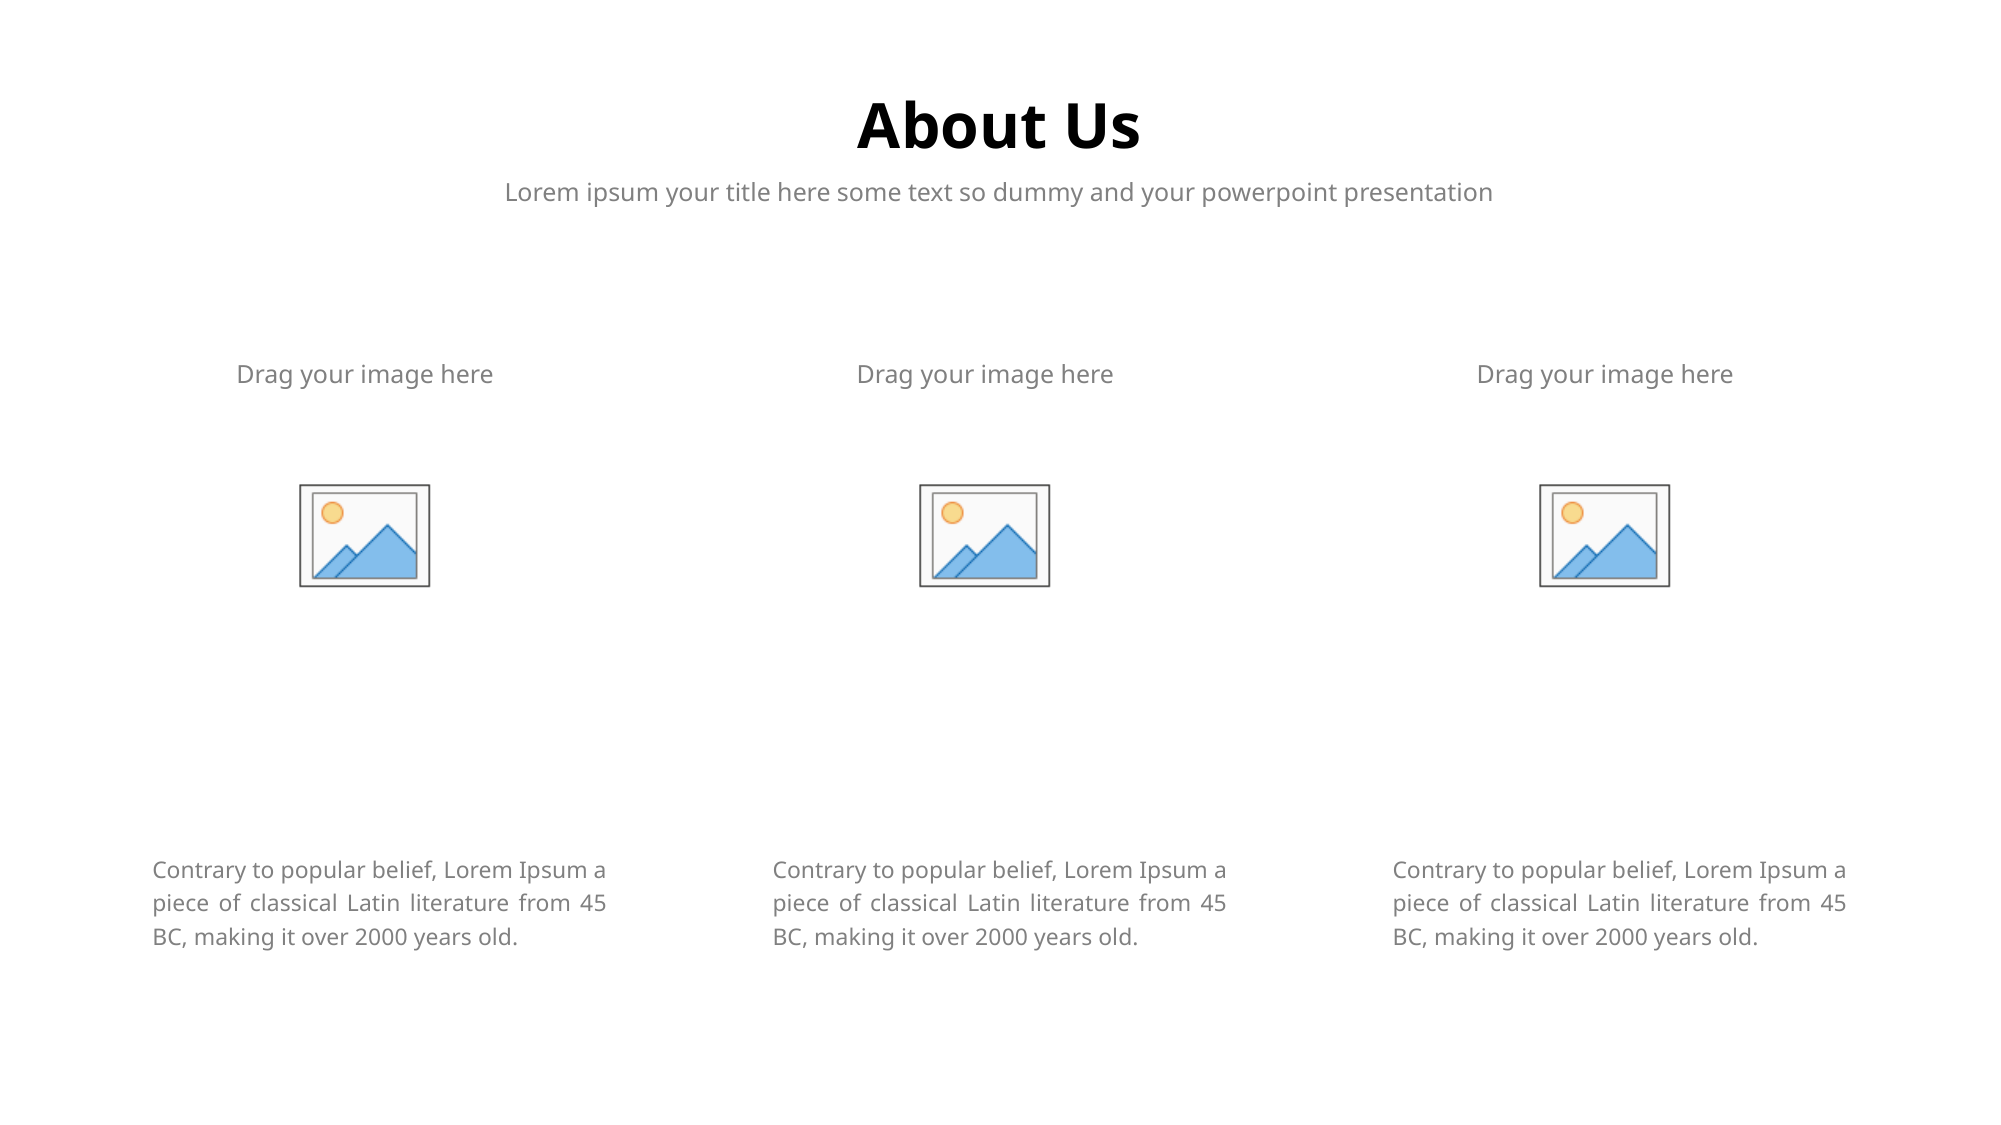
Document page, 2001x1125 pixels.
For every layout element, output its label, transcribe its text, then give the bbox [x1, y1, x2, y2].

picture [137, 351, 593, 721]
text_box Contrary to popular belief, Lorem Ipsum a piece of classical Latin literature from 45 BC, making it over 2000 years old. [1377, 842, 1863, 958]
picture [1377, 351, 1834, 721]
title About Us [137, 78, 1863, 179]
picture [757, 351, 1214, 721]
text_box Contrary to popular belief, Lorem Ipsum a piece of classical Latin literature from 45 BC, making it over 2000 years old. [137, 842, 623, 958]
subtitle Lorem ipsum your title here some text so dummy and your powerpoint presentation [137, 179, 1863, 221]
text_box Contrary to popular belief, Lorem Ipsum a piece of classical Latin literature from 45 BC, making it over 2000 years old. [757, 842, 1243, 958]
